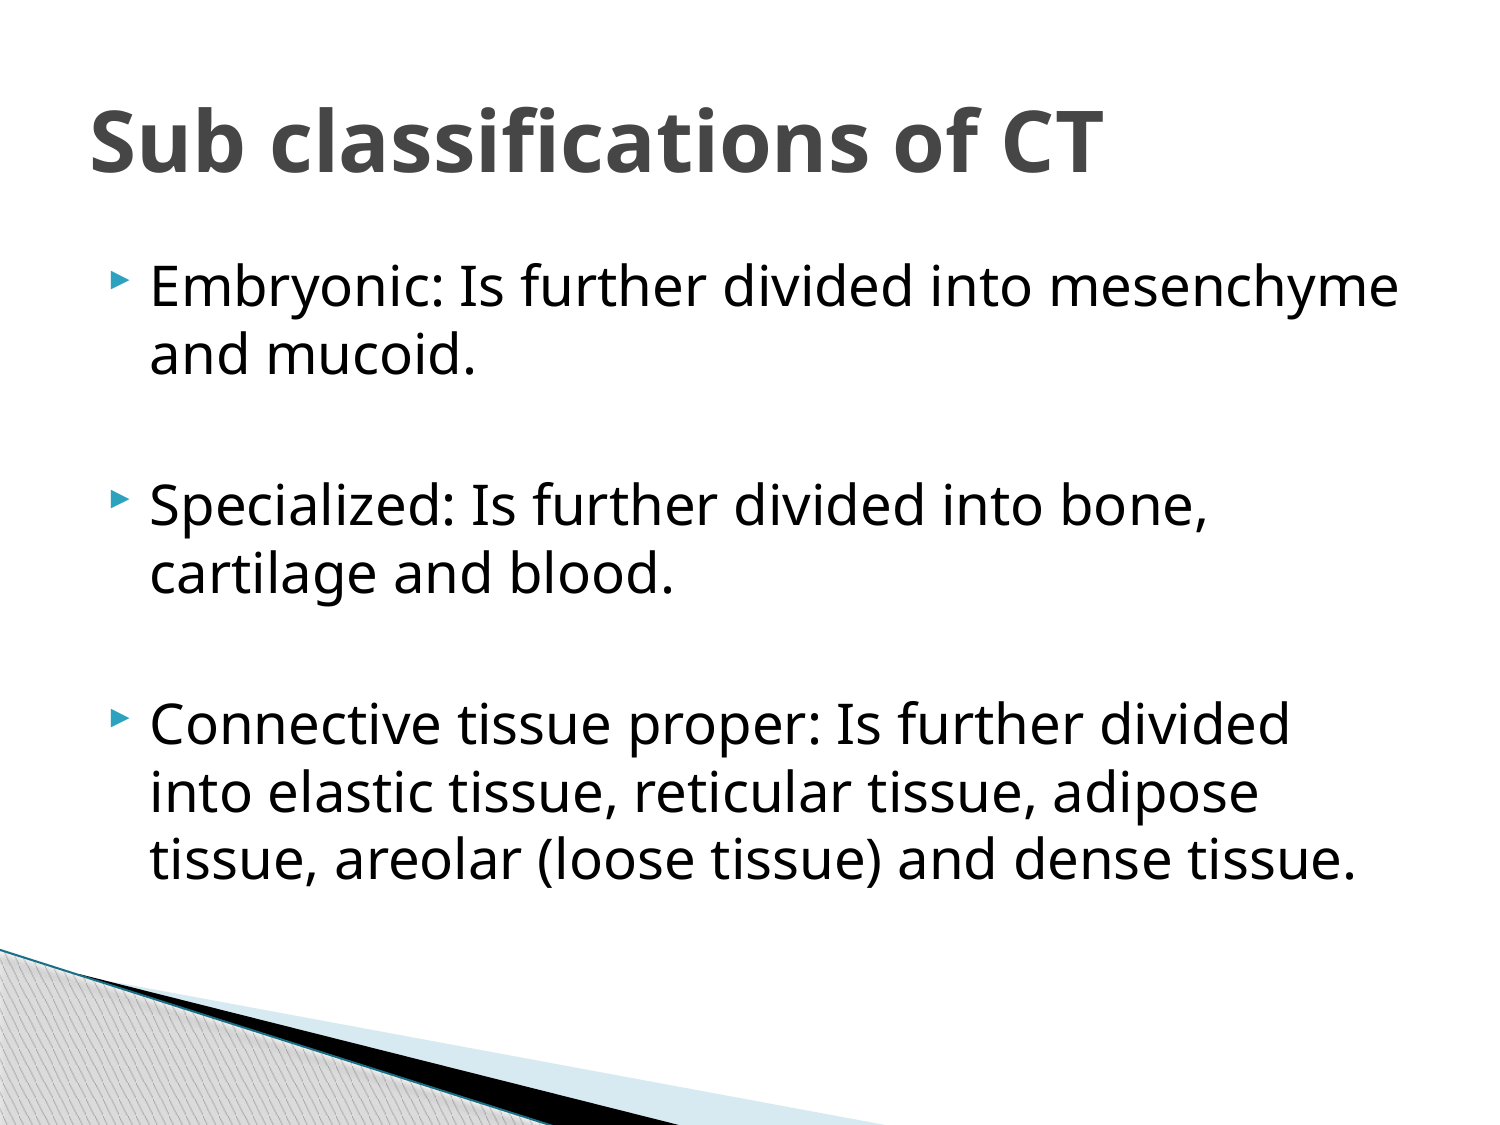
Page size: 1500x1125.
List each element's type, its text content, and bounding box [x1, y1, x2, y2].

list Embryonic: Is further divided into mesenchyme and mucoid. Specialized: Is further divided into bone, cartilage and blood. Connective tissue proper: Is further divided into elastic tissue, reticular tissue, adipose tissue, areolar (loose tissue) and dense tissue. [75, 243, 1425, 986]
title Sub classifications of CT [75, 45, 1425, 233]
